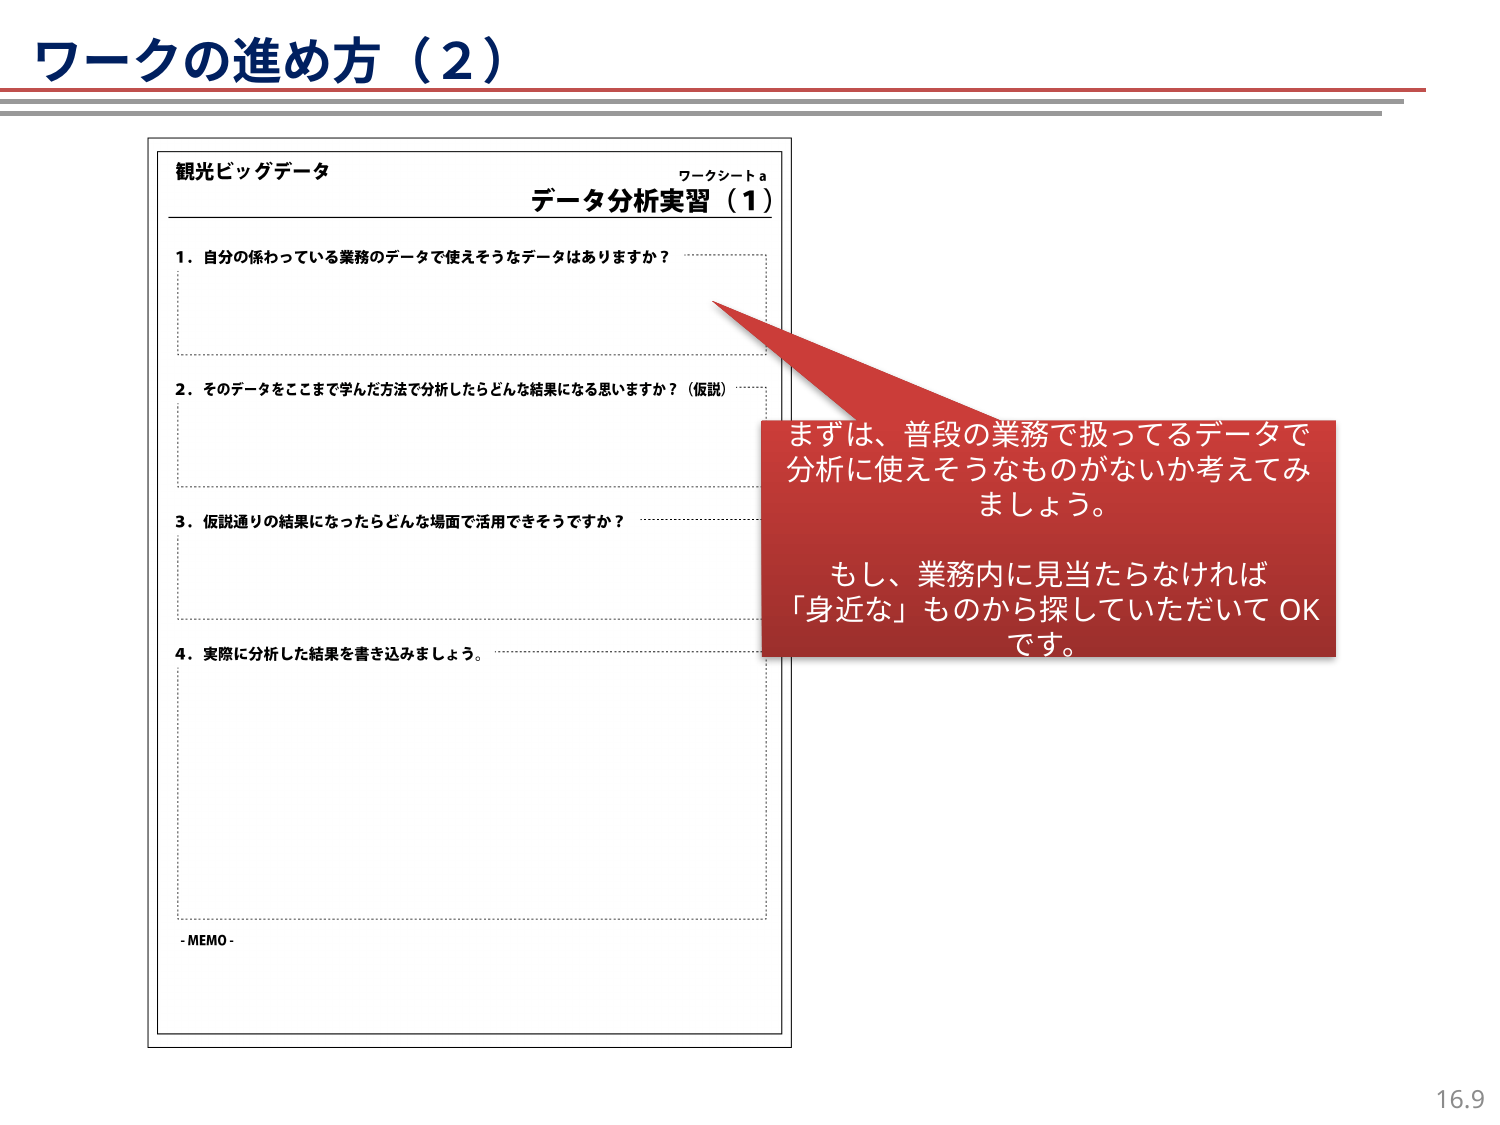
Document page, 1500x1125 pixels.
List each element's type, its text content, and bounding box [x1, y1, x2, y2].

slide_number 8 [1381, 1065, 1500, 1125]
picture [147, 136, 792, 1048]
text_box ワークの進め方（２） [17, 21, 1459, 151]
text_box まずは、普段の業務で扱ってるデータで 分析に使えそうなものがないか考えてみましょう。 もし、業務内に見当たらなければ 「身近な」ものから探していただいてOKです。 [796, 335, 1337, 657]
